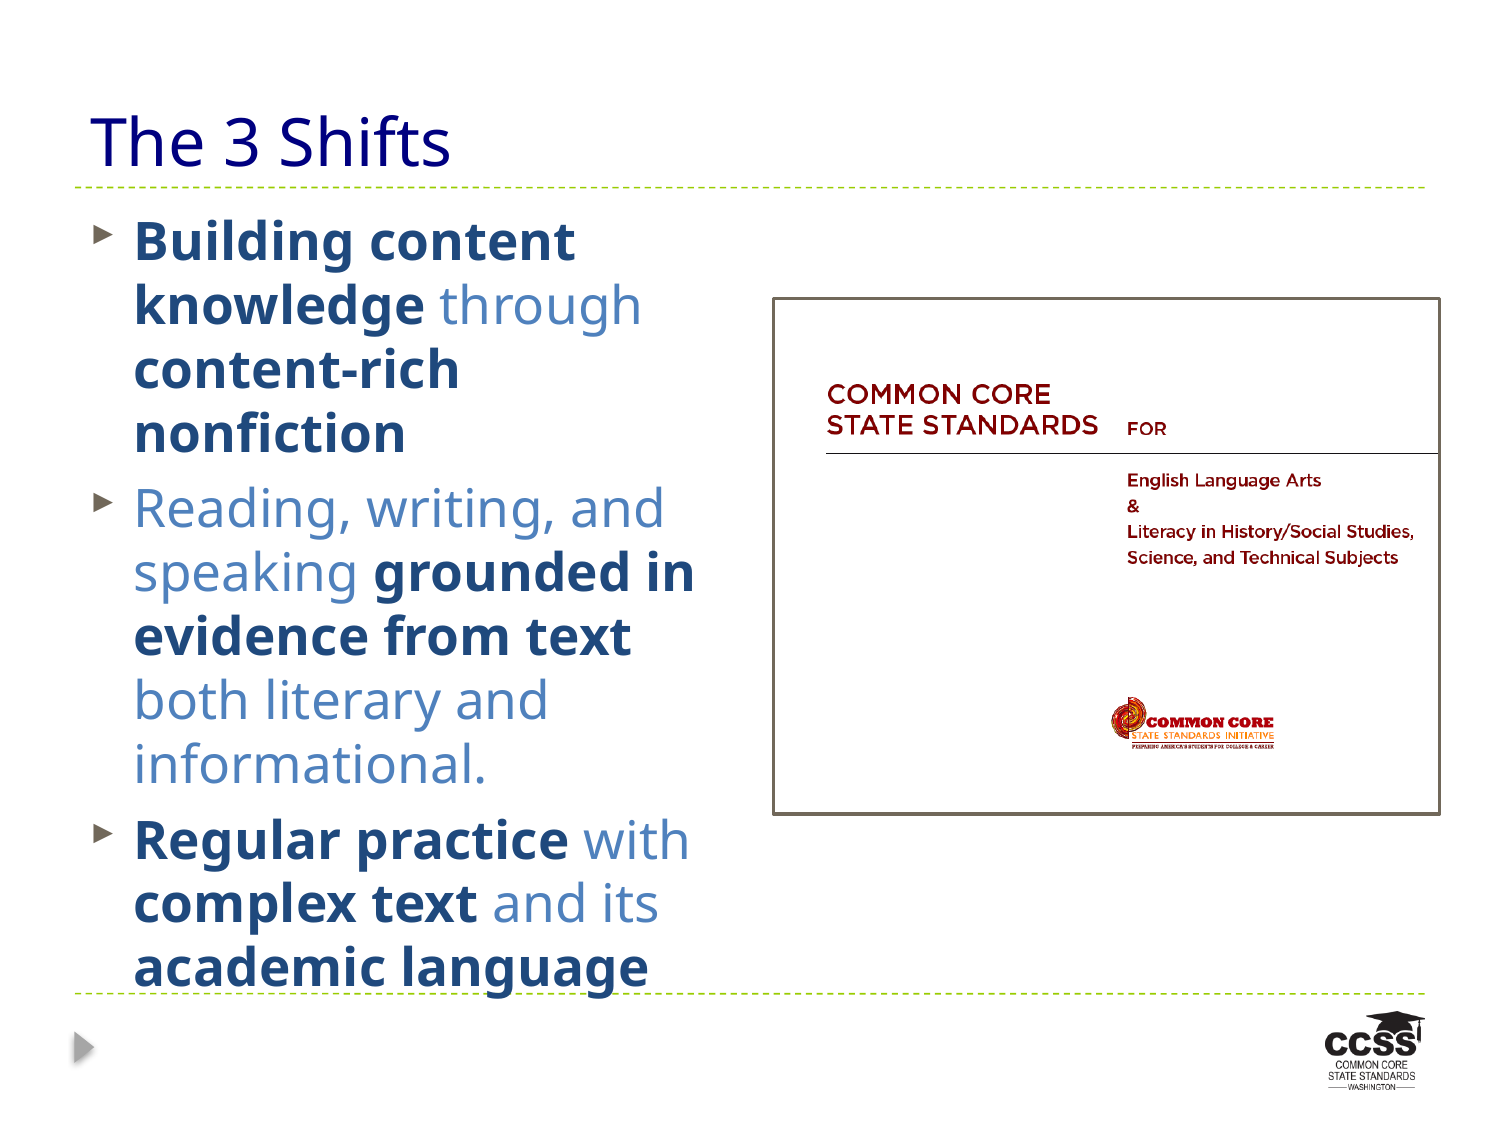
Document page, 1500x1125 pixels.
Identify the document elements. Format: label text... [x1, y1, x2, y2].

title The 3 Shifts [75, 0, 1288, 188]
picture [774, 299, 1439, 813]
picture [1325, 1011, 1425, 1090]
list Building content knowledge through content-rich nonfiction Reading, writing, and speaking grounded in evidence from text both literary and informational. Regular practice with complex text and its academic language [75, 200, 738, 1010]
